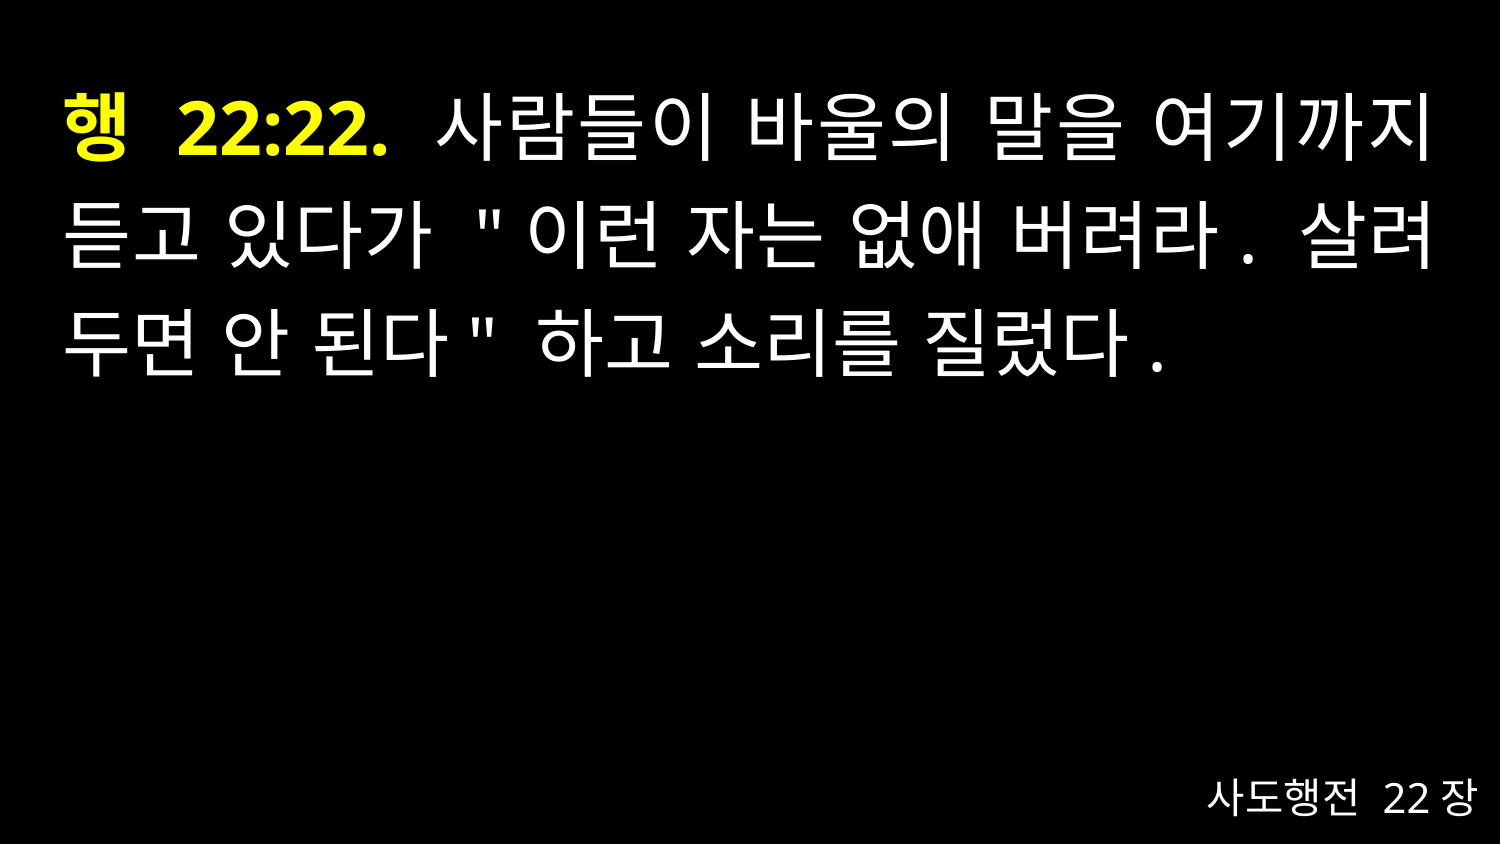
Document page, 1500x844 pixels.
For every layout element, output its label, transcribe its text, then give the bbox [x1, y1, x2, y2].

title 행 22:22. 사람들이 바울의 말을 여기까지 듣고 있다가 "이런 자는 없애 버려라. 살려 두면 안 된다" 하고 소리를 질렀다. [0, 0, 1500, 844]
subtitle 사도행전 22장 [916, 770, 1500, 844]
